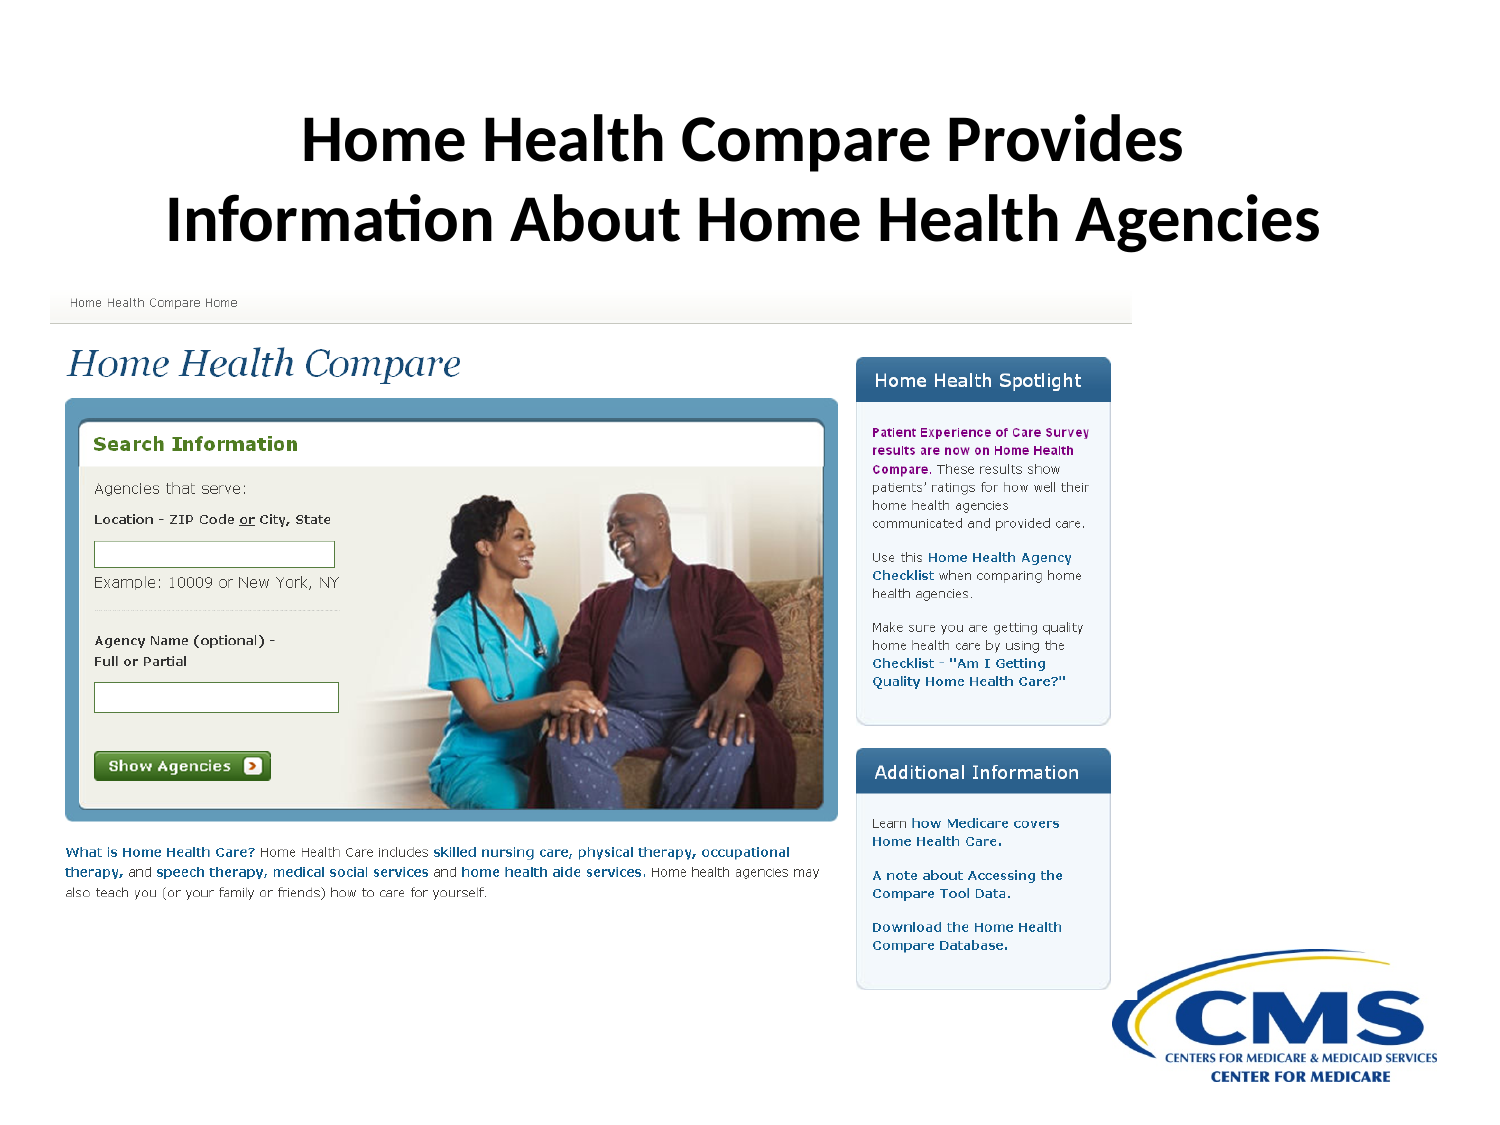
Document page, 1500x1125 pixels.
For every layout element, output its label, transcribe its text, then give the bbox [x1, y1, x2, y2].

text_box Home Health Compare Provides Information About Home Health Agencies [125, 87, 1363, 263]
picture [49, 287, 1437, 1082]
